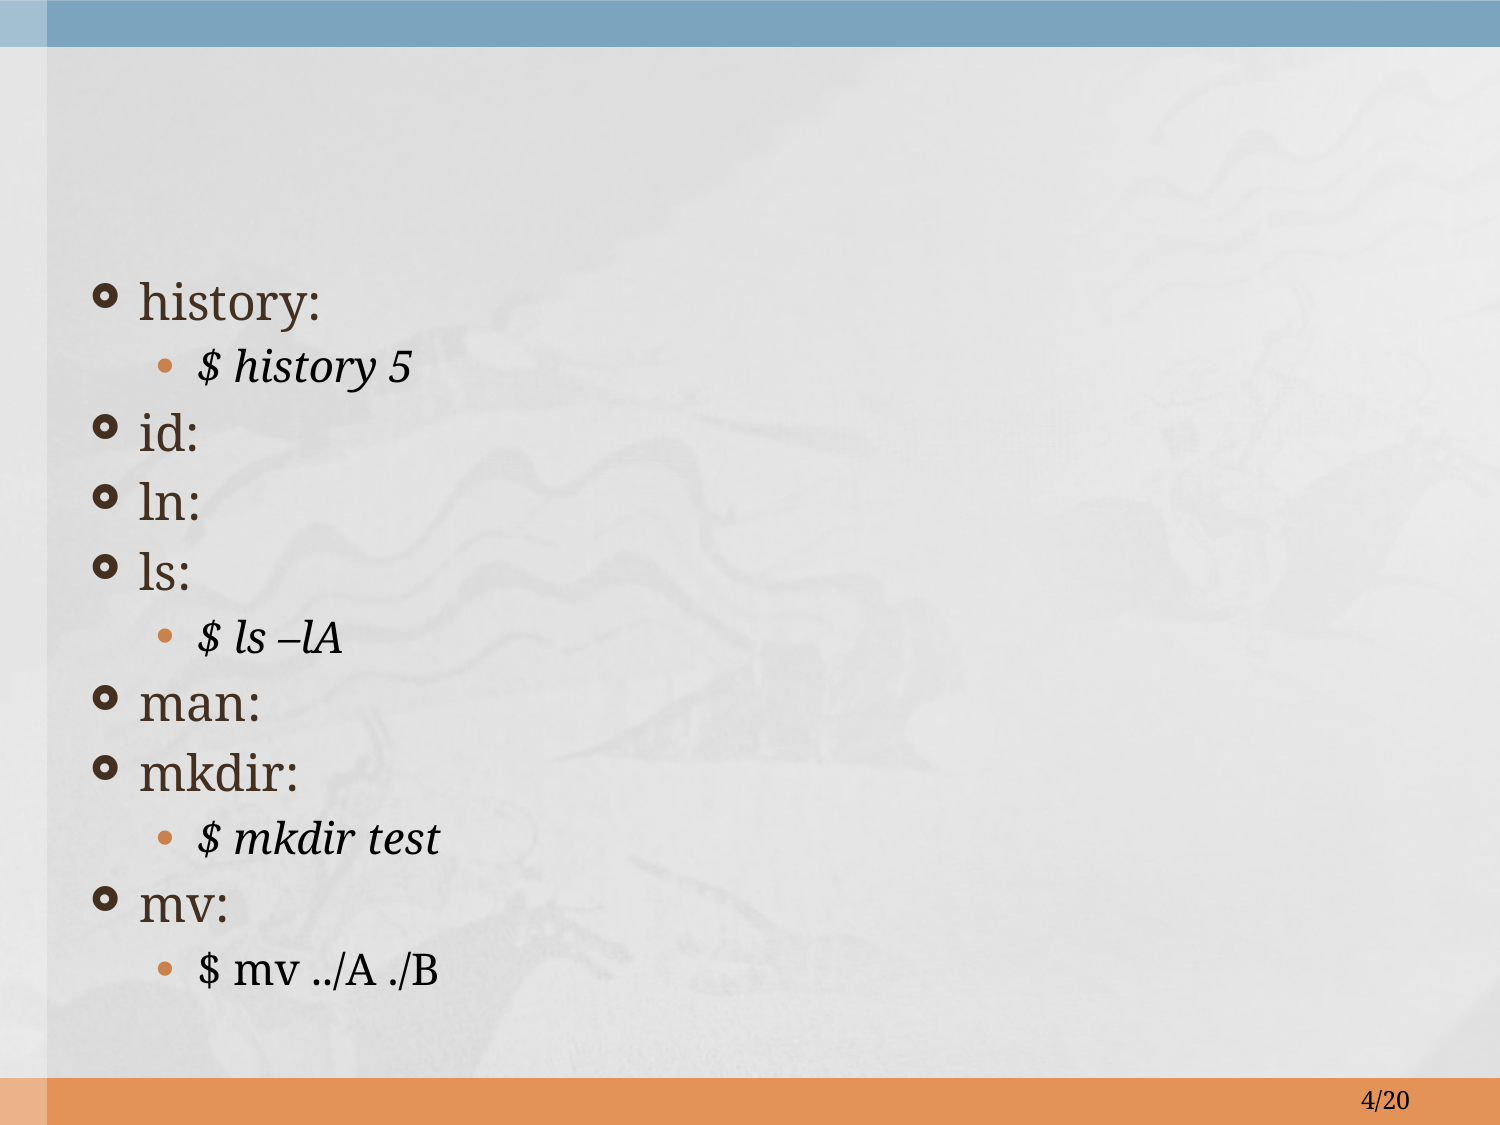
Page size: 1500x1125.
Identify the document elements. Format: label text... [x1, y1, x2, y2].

slide_number 4/20 [1074, 1078, 1425, 1125]
list history: $ history 5 id: ln: ls: $ ls –lA man: mkdir: $ mkdir test mv: $ mv ../A ./B [75, 262, 1425, 1005]
